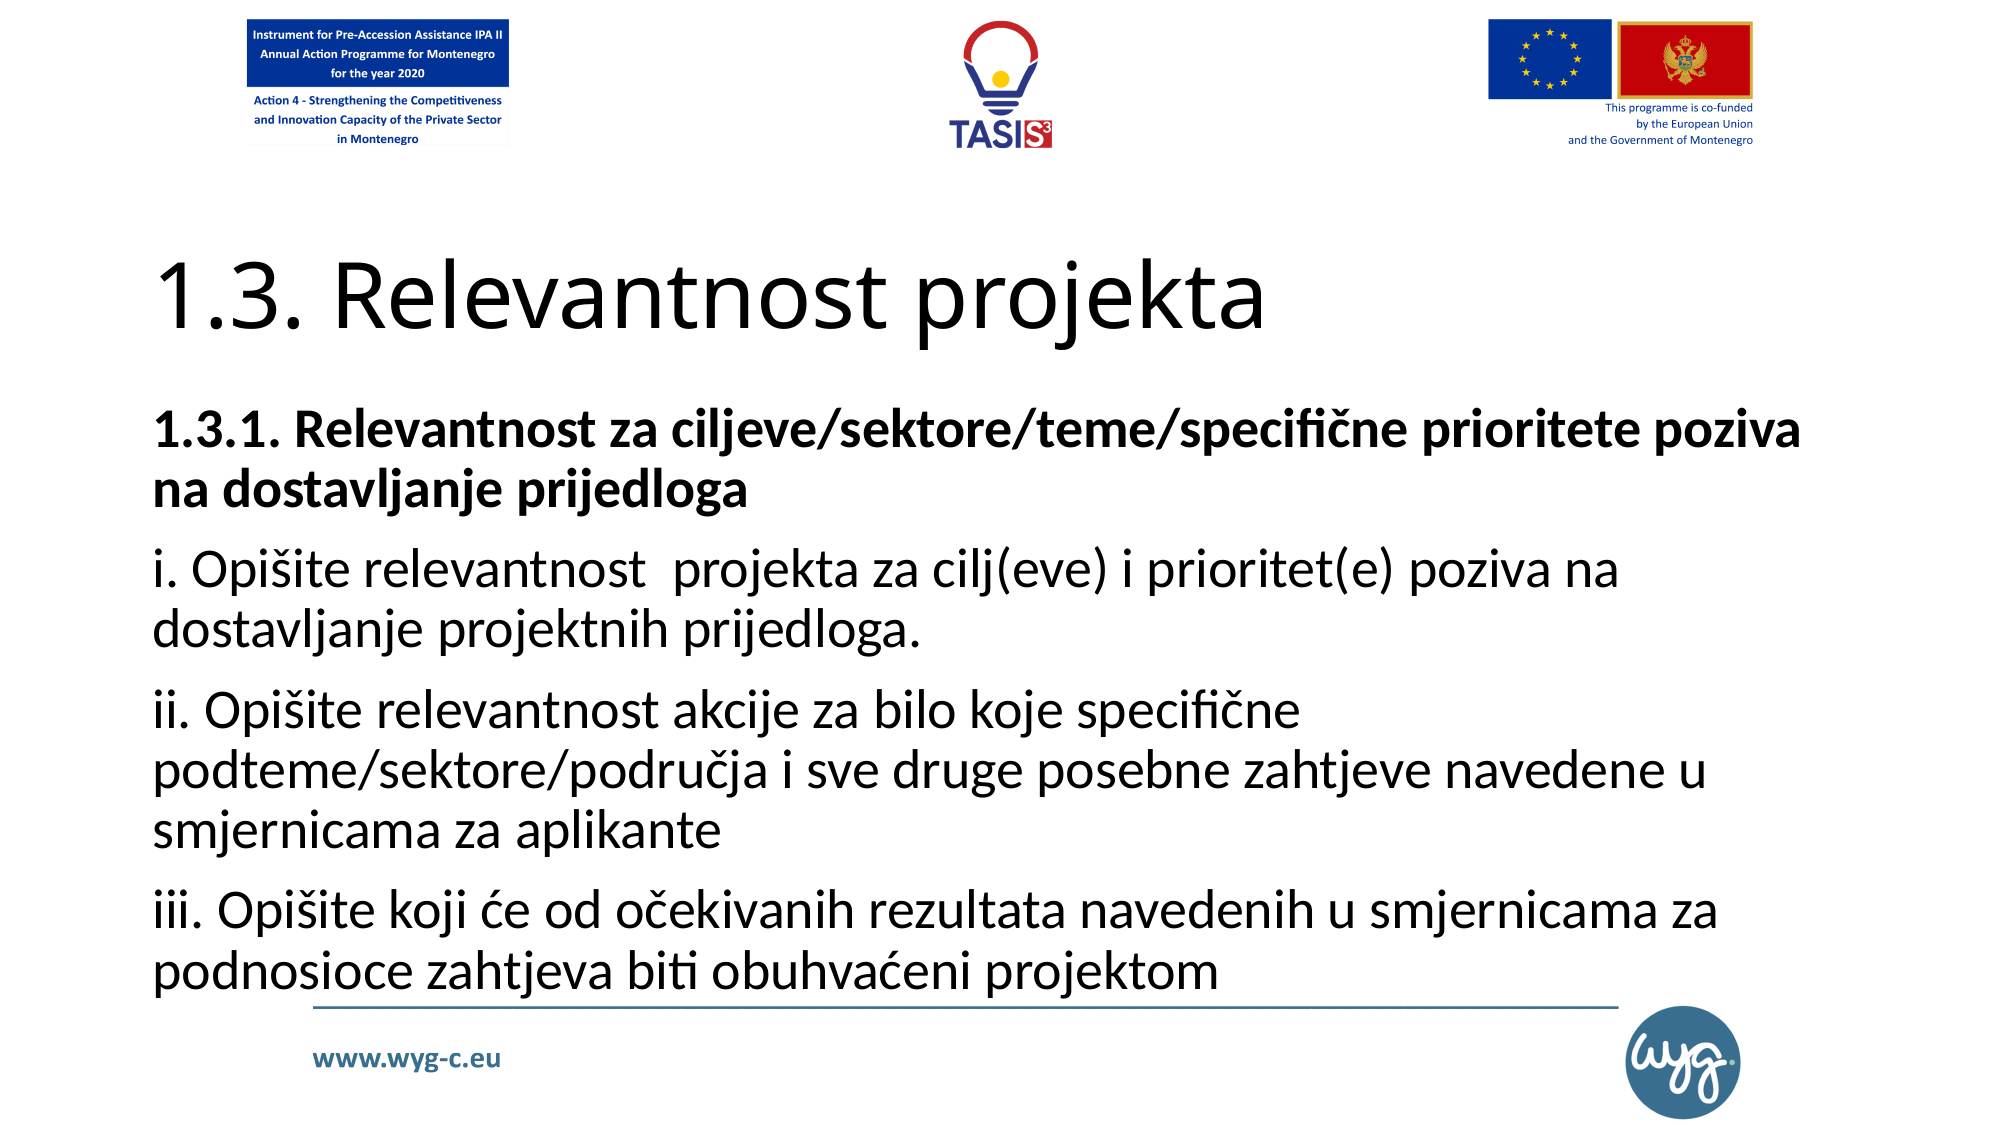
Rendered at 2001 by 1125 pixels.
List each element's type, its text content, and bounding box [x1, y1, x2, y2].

list 1.3.1. Relevantnost za ciljeve/sektore/teme/specifične prioritete poziva na dostavljanje prijedloga i. Opišite relevantnost projekta za cilj(eve) i prioritet(e) poziva na dostavljanje projektnih prijedloga. ii. Opišite relevantnost akcije za bilo koje specifične podteme/sektore/područja i sve druge posebne zahtjeve navedene u smjernicama za aplikante iii. Opišite koji će od očekivanih rezultata navedenih u smjernicama za podnosioce zahtjeva biti obuhvaćeni projektom [137, 391, 1863, 1014]
picture [312, 1014, 1743, 1125]
title 1.3. Relevantnost projekta [137, 220, 1863, 377]
picture [246, 19, 1753, 149]
